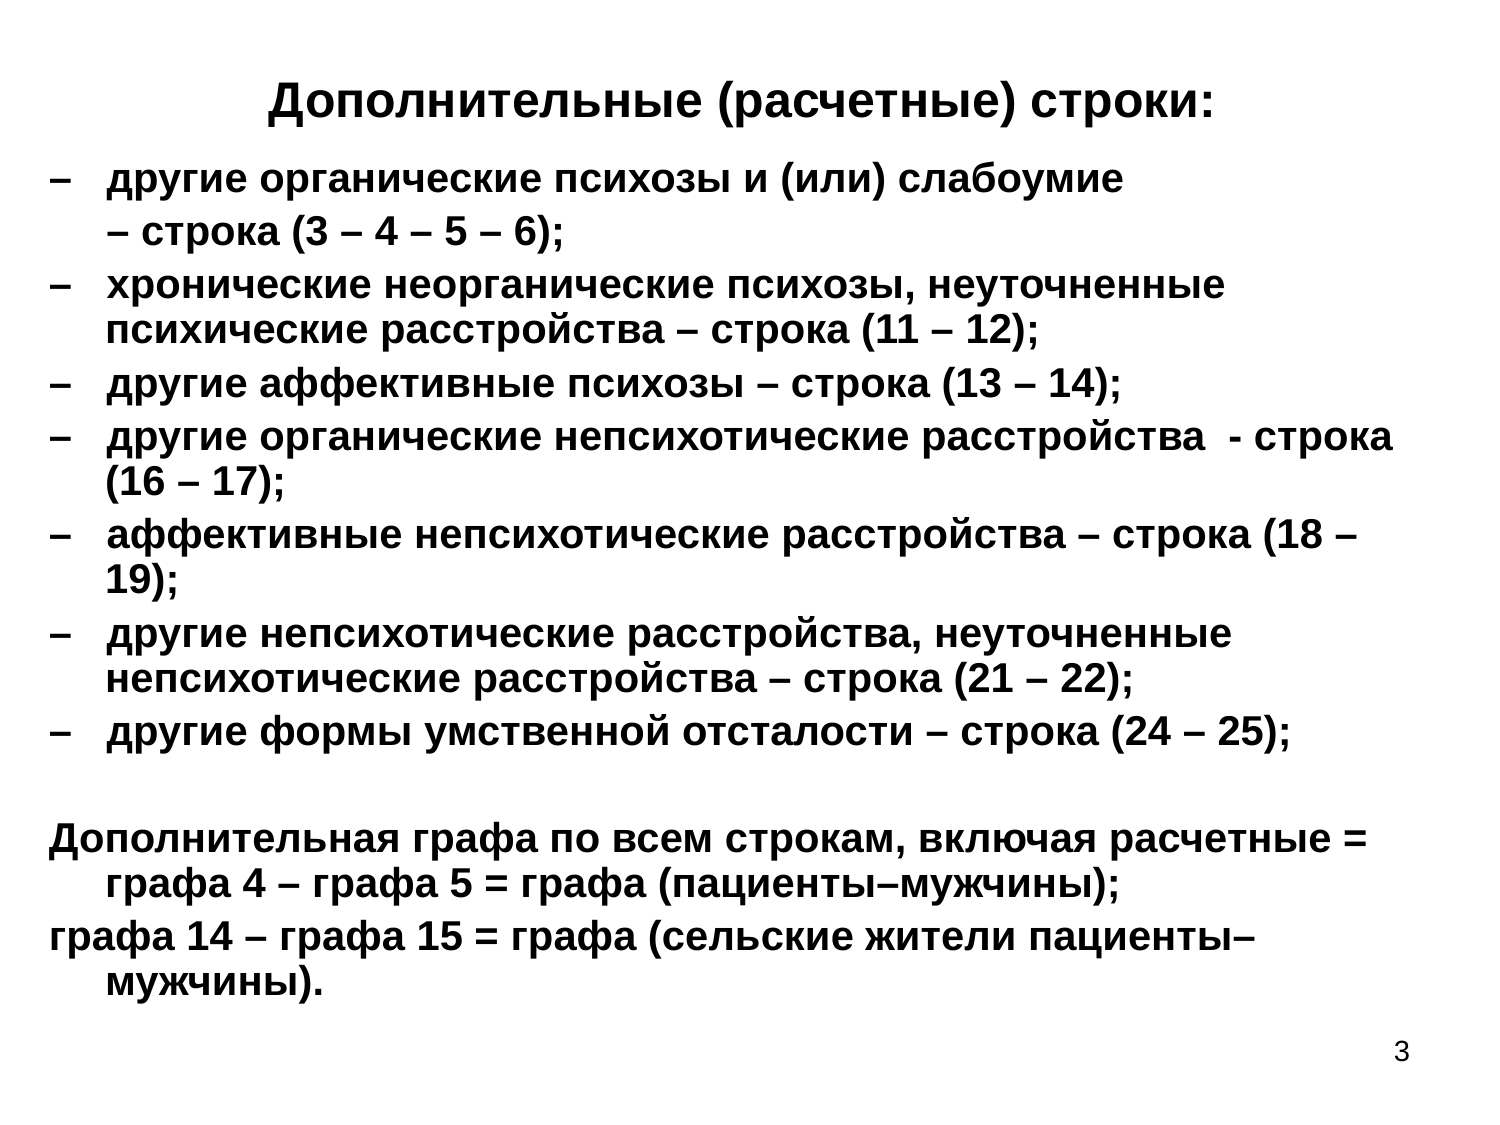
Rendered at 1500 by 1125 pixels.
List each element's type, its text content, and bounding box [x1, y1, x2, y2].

list – другие органические психозы и (или) слабоумие – строка (3 – 4 – 5 – 6); – хронические неорганические психозы, неуточненные психические расстройства – строка (11 – 12); – другие аффективные психозы – строка (13 – 14); – другие органические непсихотические расстройства - строка (16 – 17); – аффективные непсихотические расстройства – строка (18 – 19); – другие непсихотические расстройства, неуточненные непсихотические расстройства – строка (21 – 22); – другие формы умственной отсталости – строка (24 – 25); Дополнительная графа по всем строкам, включая расчетные = графа 4 – графа 5 = графа (пациенты–мужчины); графа 14 – графа 15 = графа (сельские жители пациенты–мужчины). [33, 148, 1459, 1036]
title Дополнительные (расчетные) строки: [74, 44, 1426, 148]
slide_number 3 [1074, 1024, 1425, 1103]
